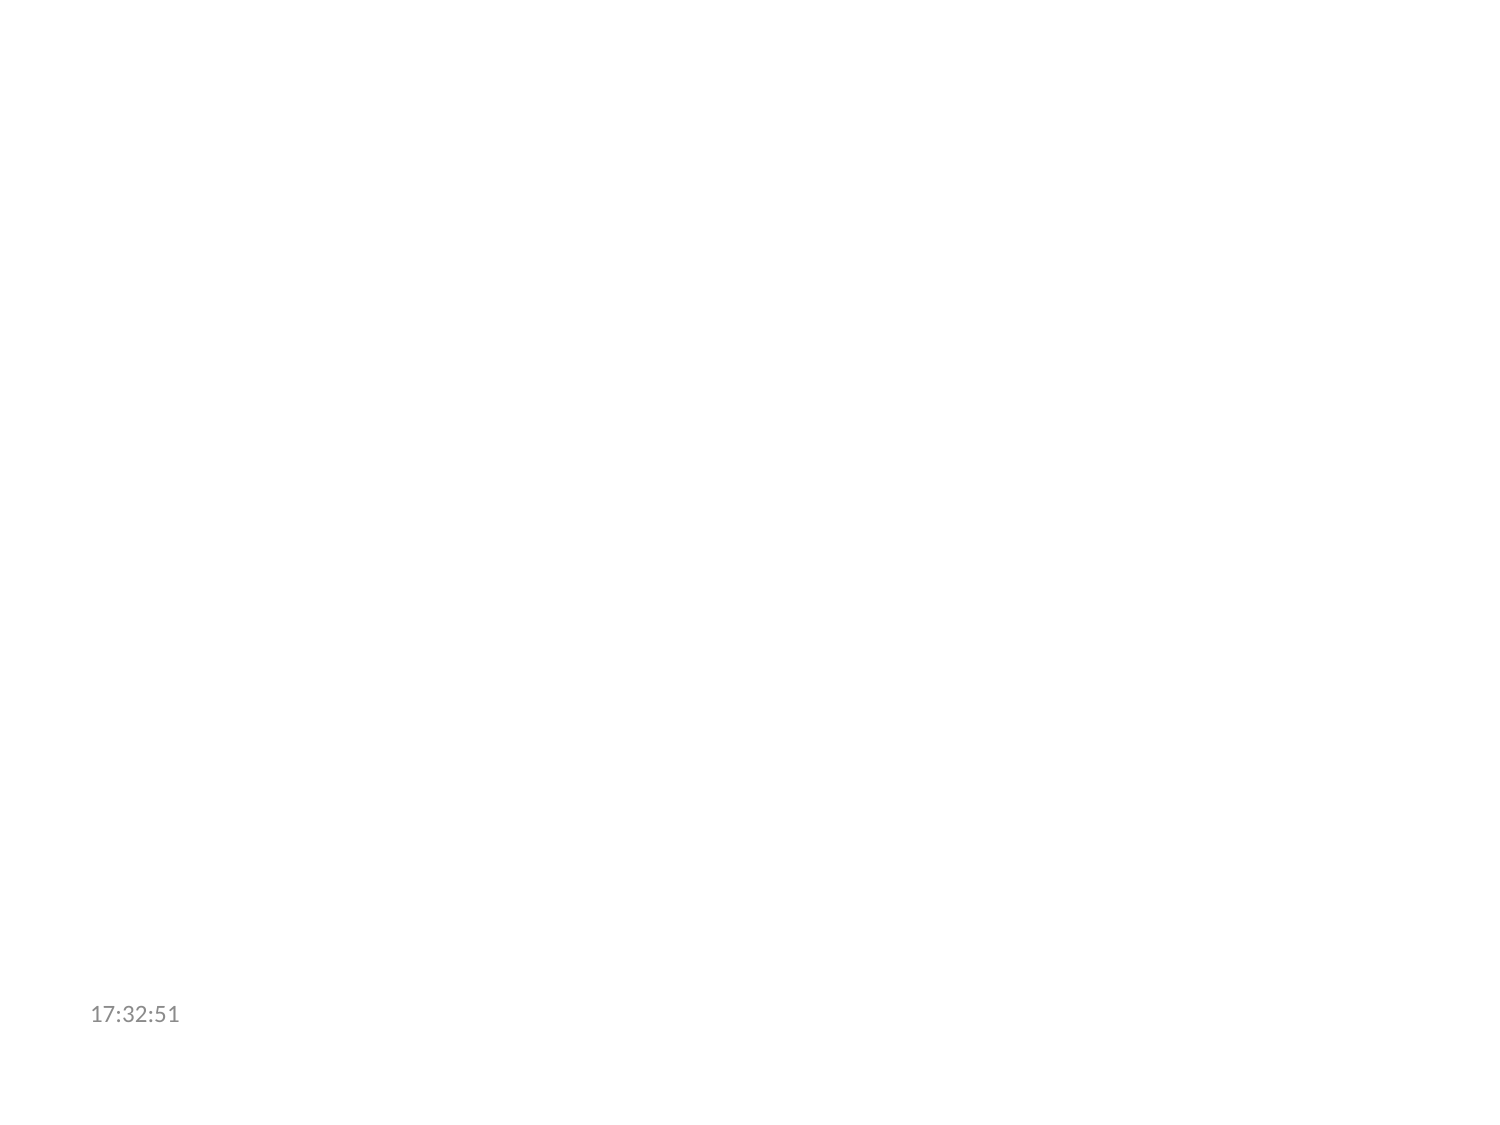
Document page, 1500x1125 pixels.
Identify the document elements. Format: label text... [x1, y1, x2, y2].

text_box 15:35:09 [75, 982, 425, 1043]
